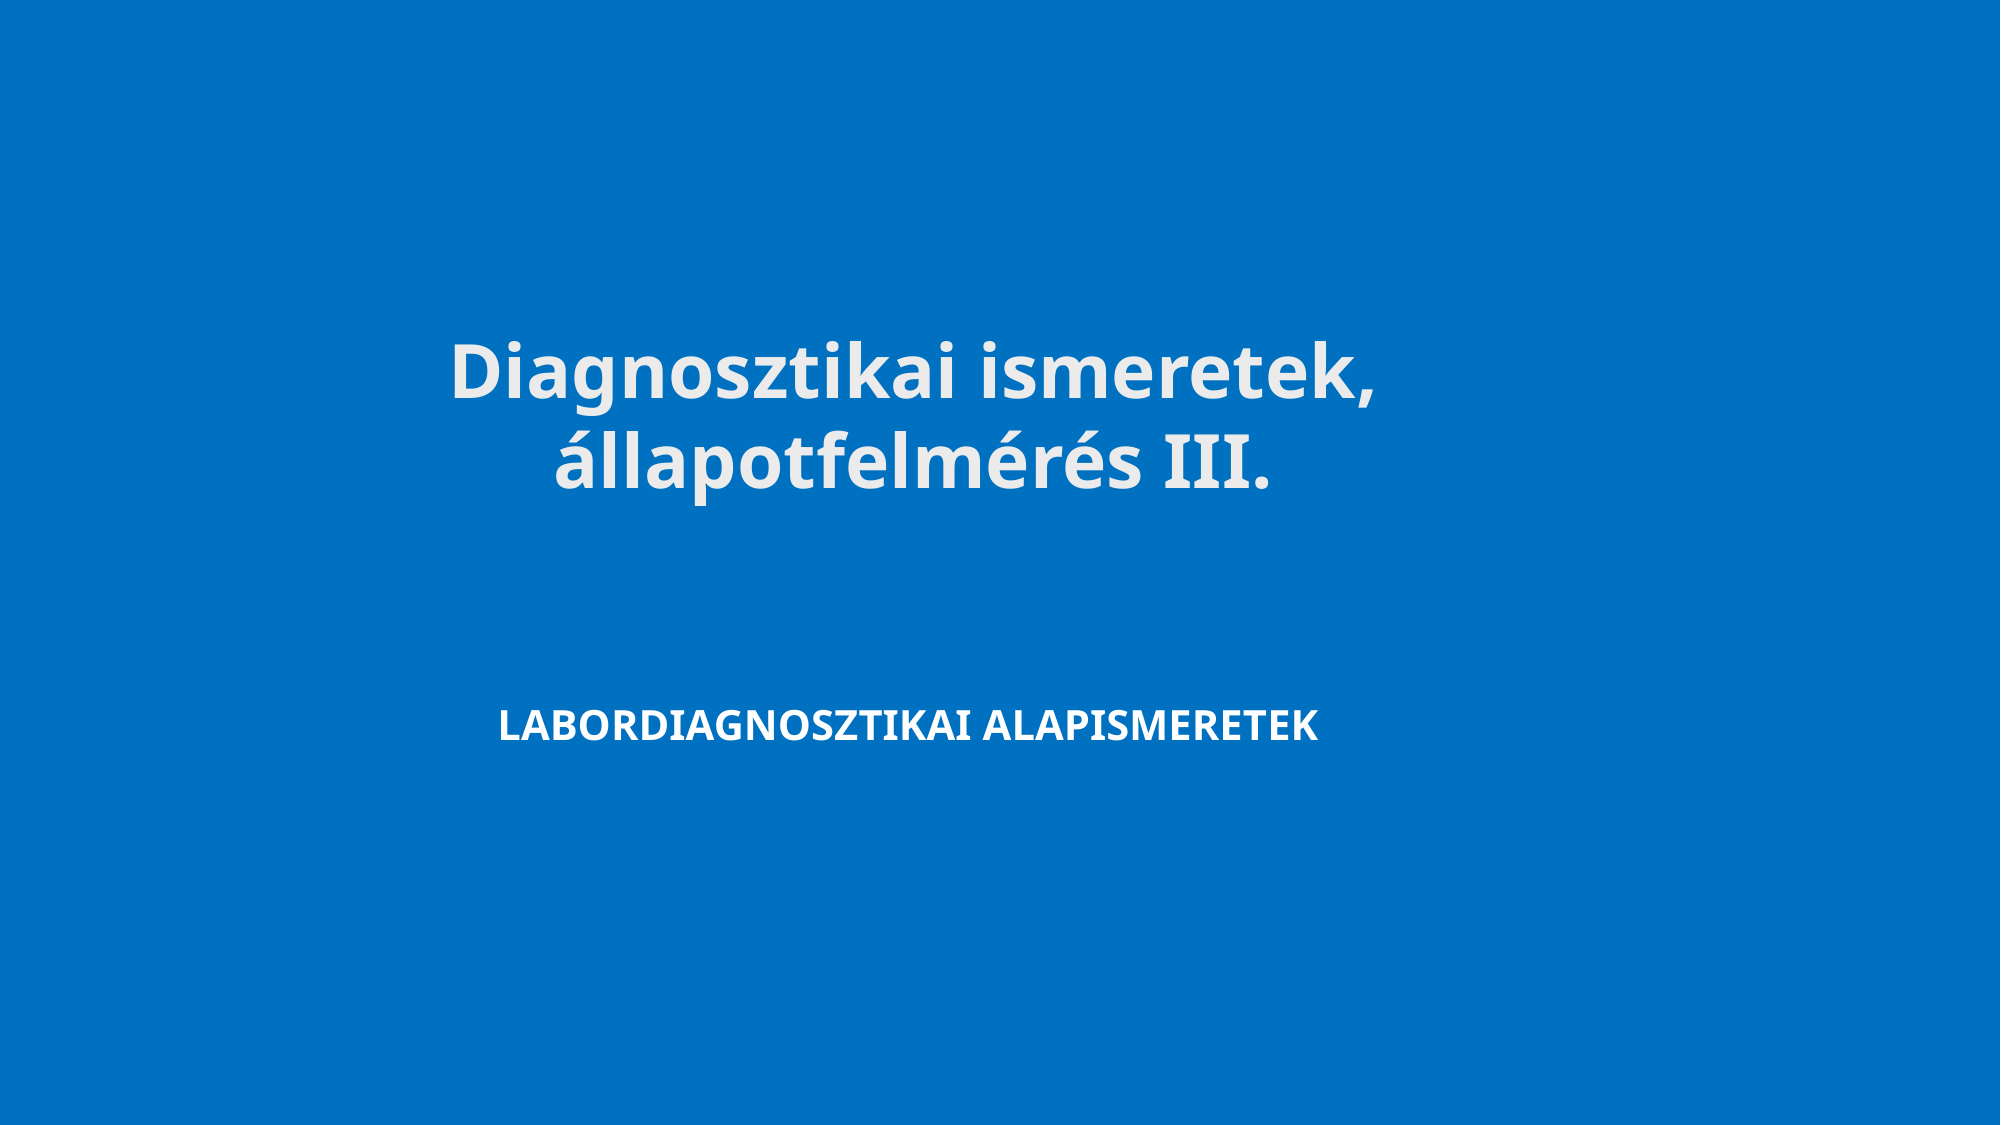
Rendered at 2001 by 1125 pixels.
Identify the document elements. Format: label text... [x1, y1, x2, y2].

subtitle Labordiagnosztikai alapismeretek [189, 691, 1638, 833]
title Diagnosztikai ismeretek, állapotfelmérés III. [189, 237, 1638, 511]
